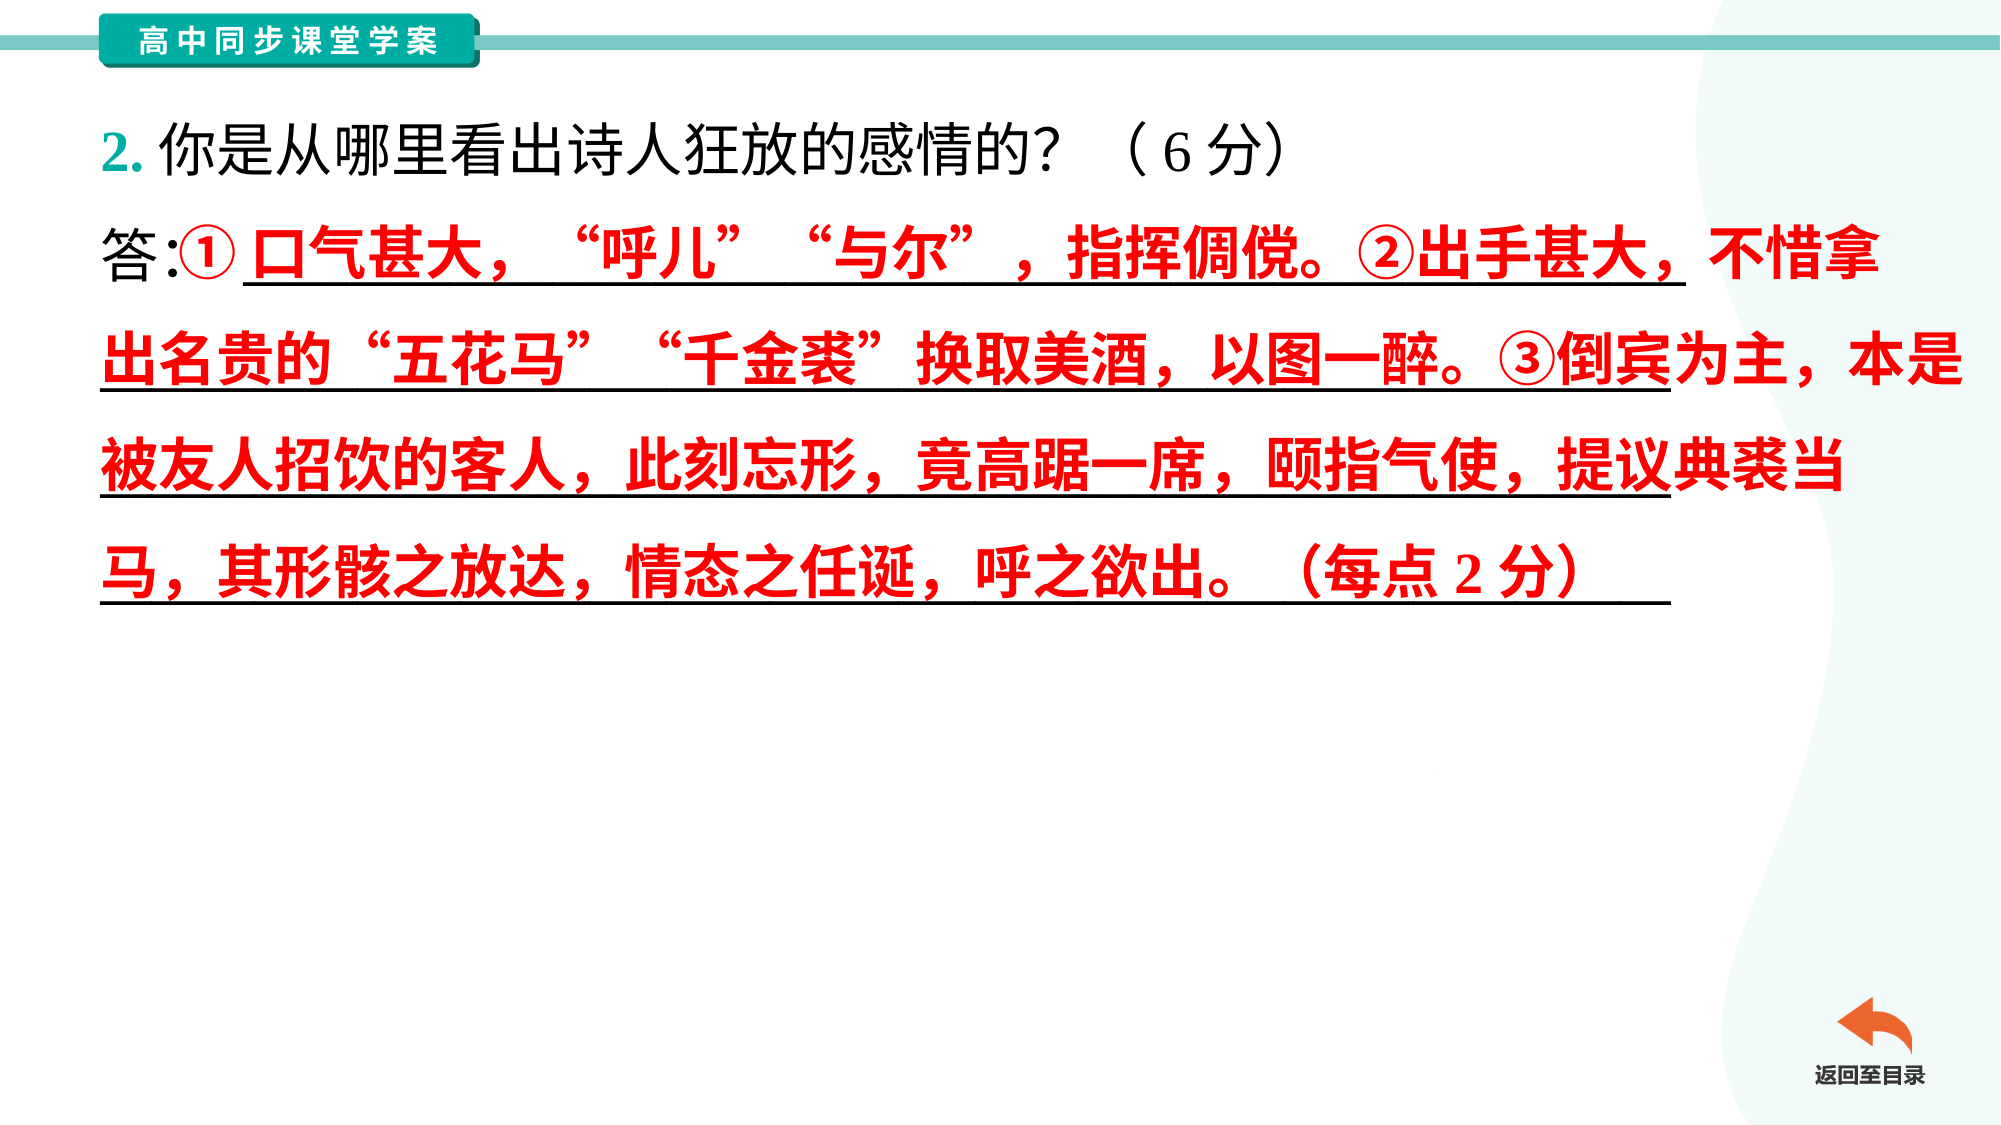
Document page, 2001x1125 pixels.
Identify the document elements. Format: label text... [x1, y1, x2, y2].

text_box ①口气甚大，“呼儿”“与尔”，指挥倜傥。②出手甚大，不惜拿 出名贵的“五花马”“千金裘”换取美酒，以图一醉。③倒宾为主，本是 被友人招饮的客人，此刻忘形，竟高踞一席，颐指气使，提议典裘当 马，其形骸之放达，情态之任诞，呼之欲出。（每点2分） [100, 179, 1899, 605]
text_box 2.你是从哪里看出诗人狂放的感情的？（6分） 答： ________________________________________________________ _____________________________________________________________ _____________________________________________________________ _____________________________________________________________ [100, 76, 1899, 179]
picture [0, 0, 2000, 1125]
